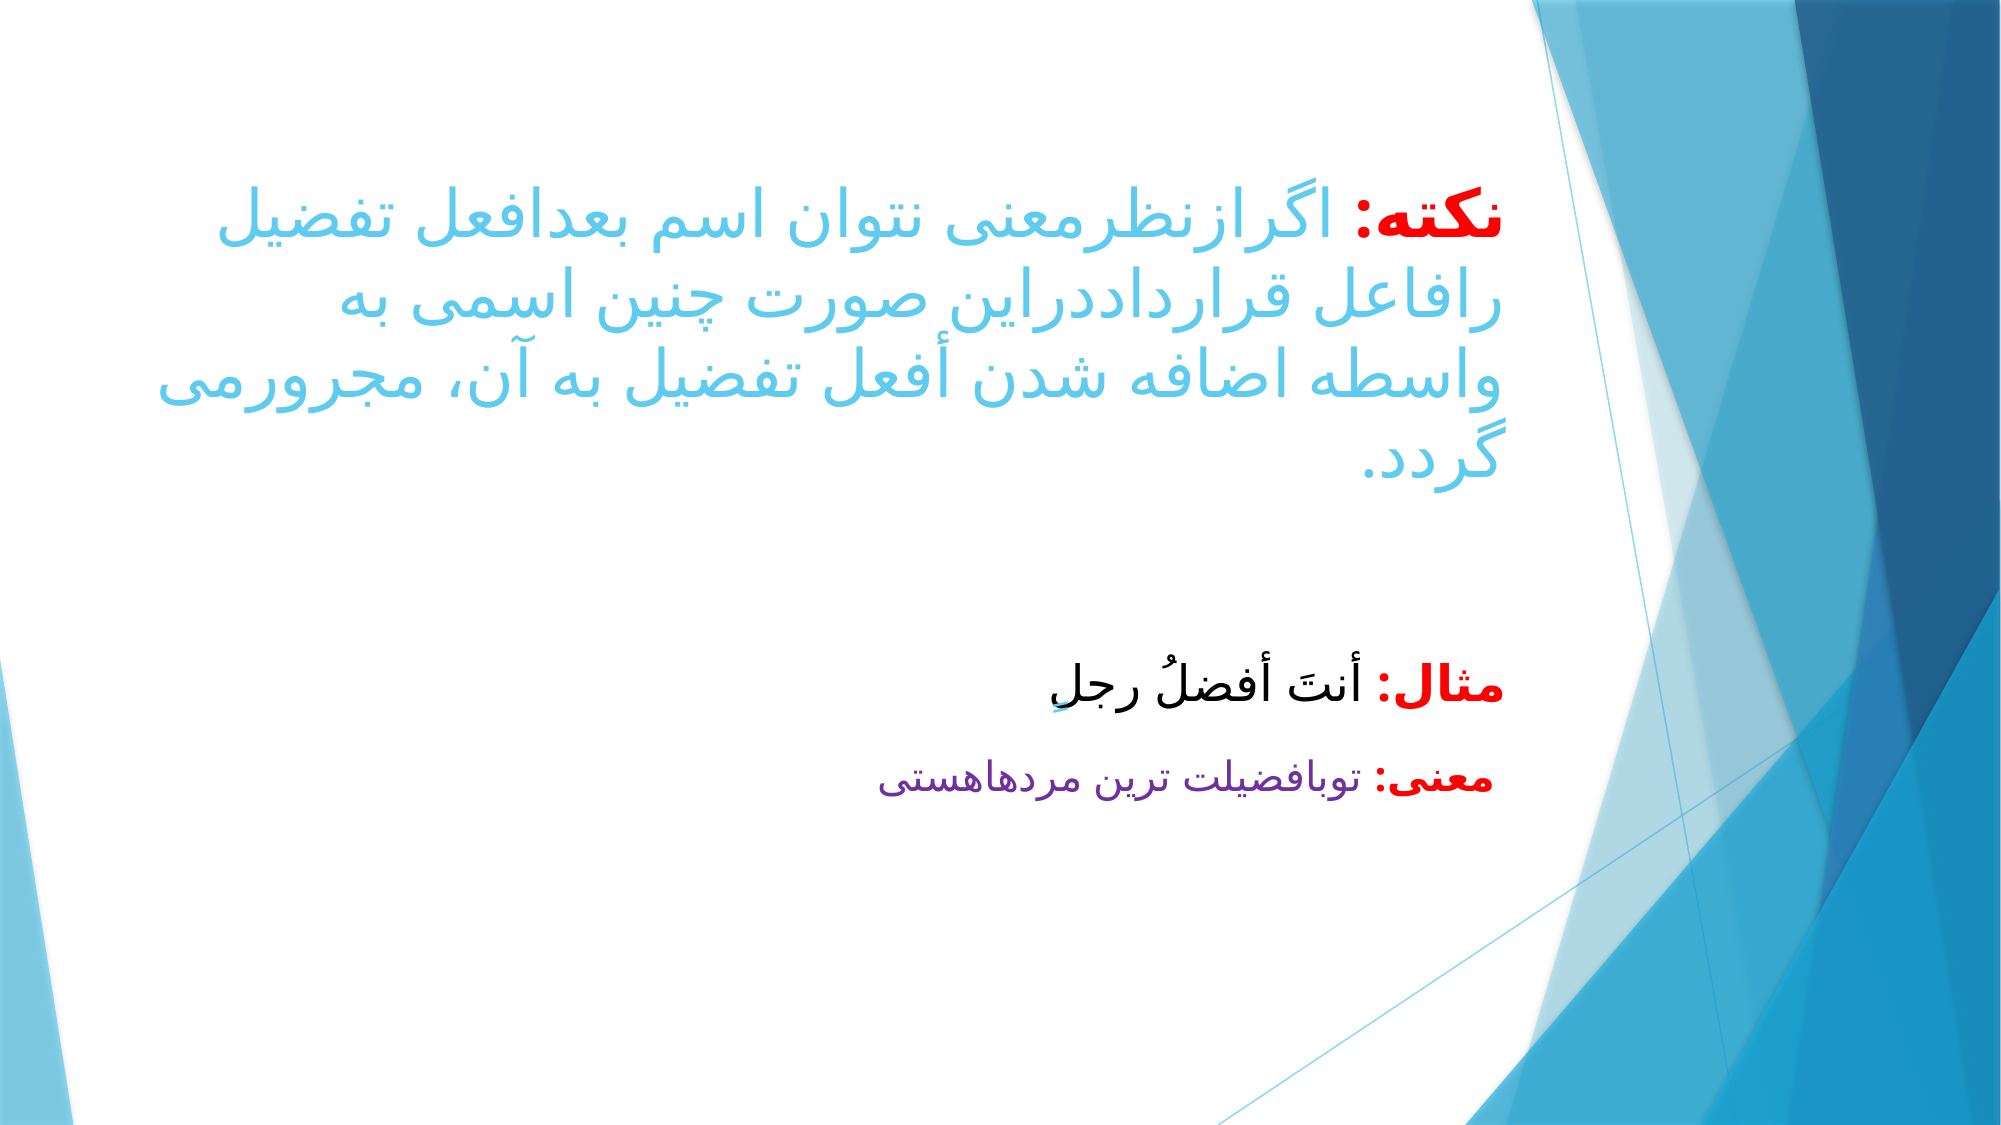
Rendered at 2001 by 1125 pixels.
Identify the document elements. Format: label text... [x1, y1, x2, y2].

list معنی: توبافضیلت ترین مردهاهستی [111, 742, 1522, 991]
title نکته: اگرازنظرمعنی نتوان اسم بعدافعل تفضیل رافاعل قرارداددراین صورت چنین اسمی به واسطه اضافه شدن أفعل تفضیل به آن، مجرورمی گردد. مثال: أنتَ أفضلُ رجلٍ [111, 136, 1522, 719]
